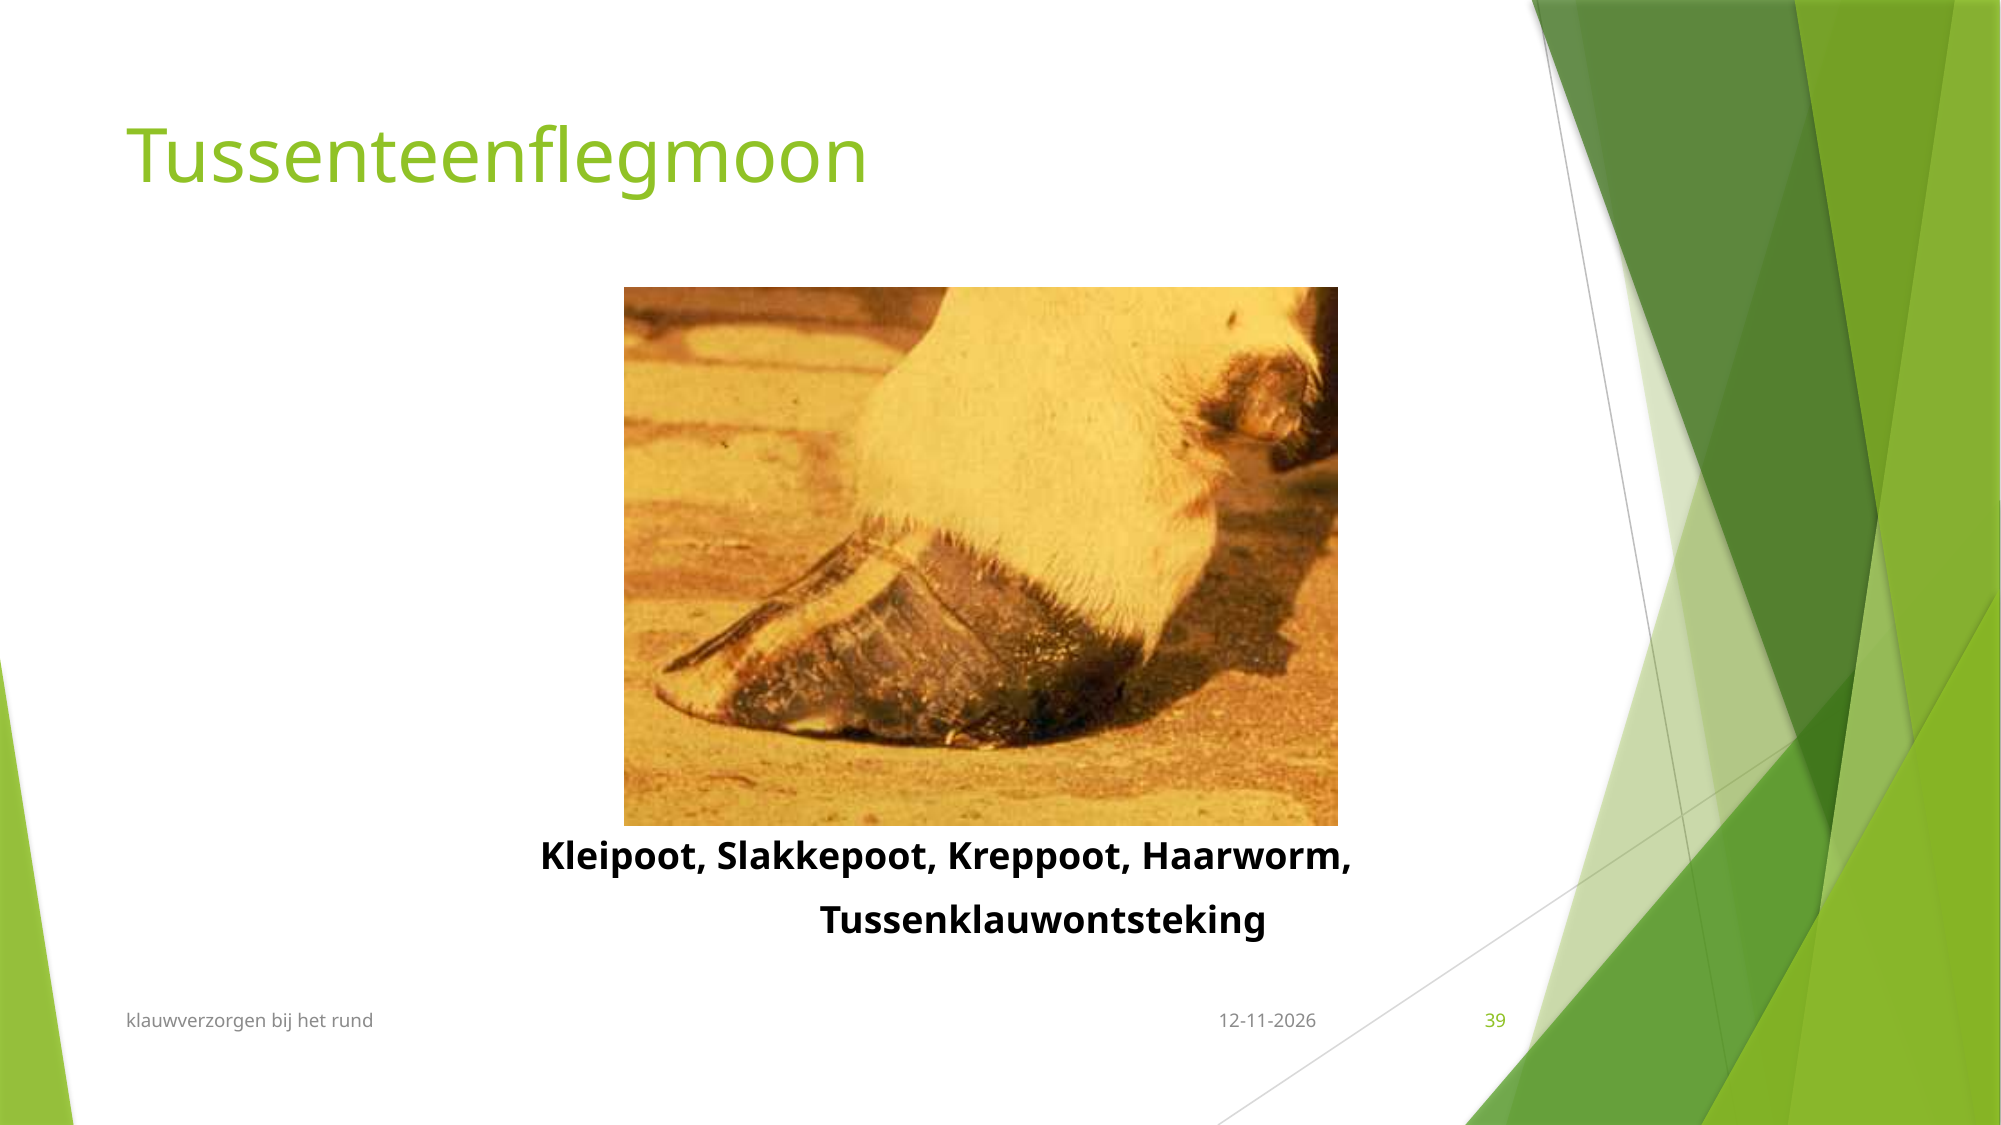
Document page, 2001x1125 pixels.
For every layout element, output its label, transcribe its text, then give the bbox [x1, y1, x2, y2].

title Tussenteenflegmoon [111, 99, 1522, 317]
picture [624, 286, 1338, 826]
footer klauwverzorgen bij het rund [111, 991, 1145, 1051]
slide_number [1181, 991, 1332, 1051]
text_box Kleipoot, Slakkepoot, Kreppoot, Haarworm, Tussenklauwontsteking [524, 824, 1563, 949]
slide_number 39 [1409, 991, 1522, 1051]
